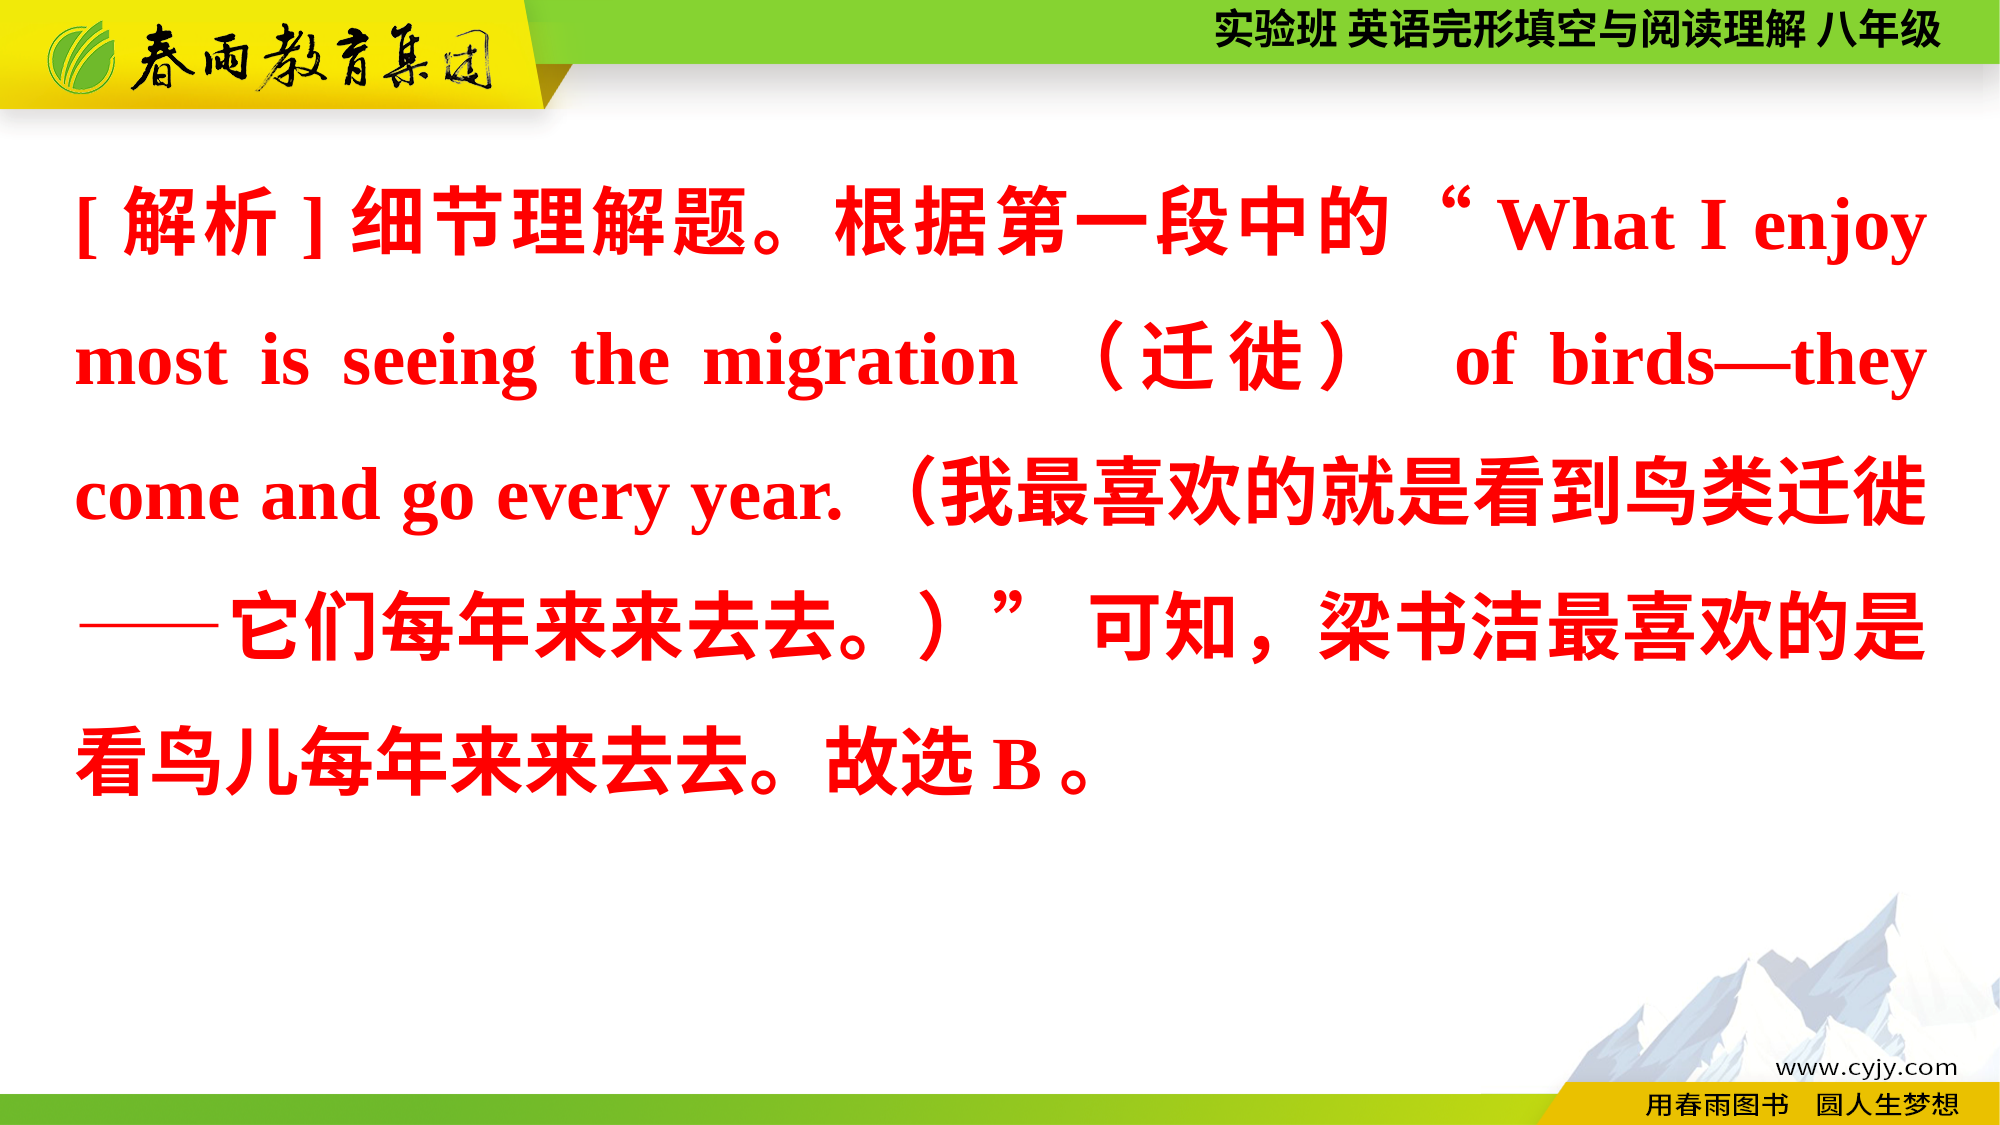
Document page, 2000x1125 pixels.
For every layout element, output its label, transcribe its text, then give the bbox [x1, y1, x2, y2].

list [解析]细节理解题。根据第一段中的“What I enjoy most is seeing the migration（迁徙） of birds—they come and go every year.（我最喜欢的就是看到鸟类迁徙——它们每年来来去去。）” 可知，梁书洁最喜欢的是看鸟儿每年来来去去。故选B。 [59, 122, 1944, 820]
picture [0, 0, 2000, 1125]
